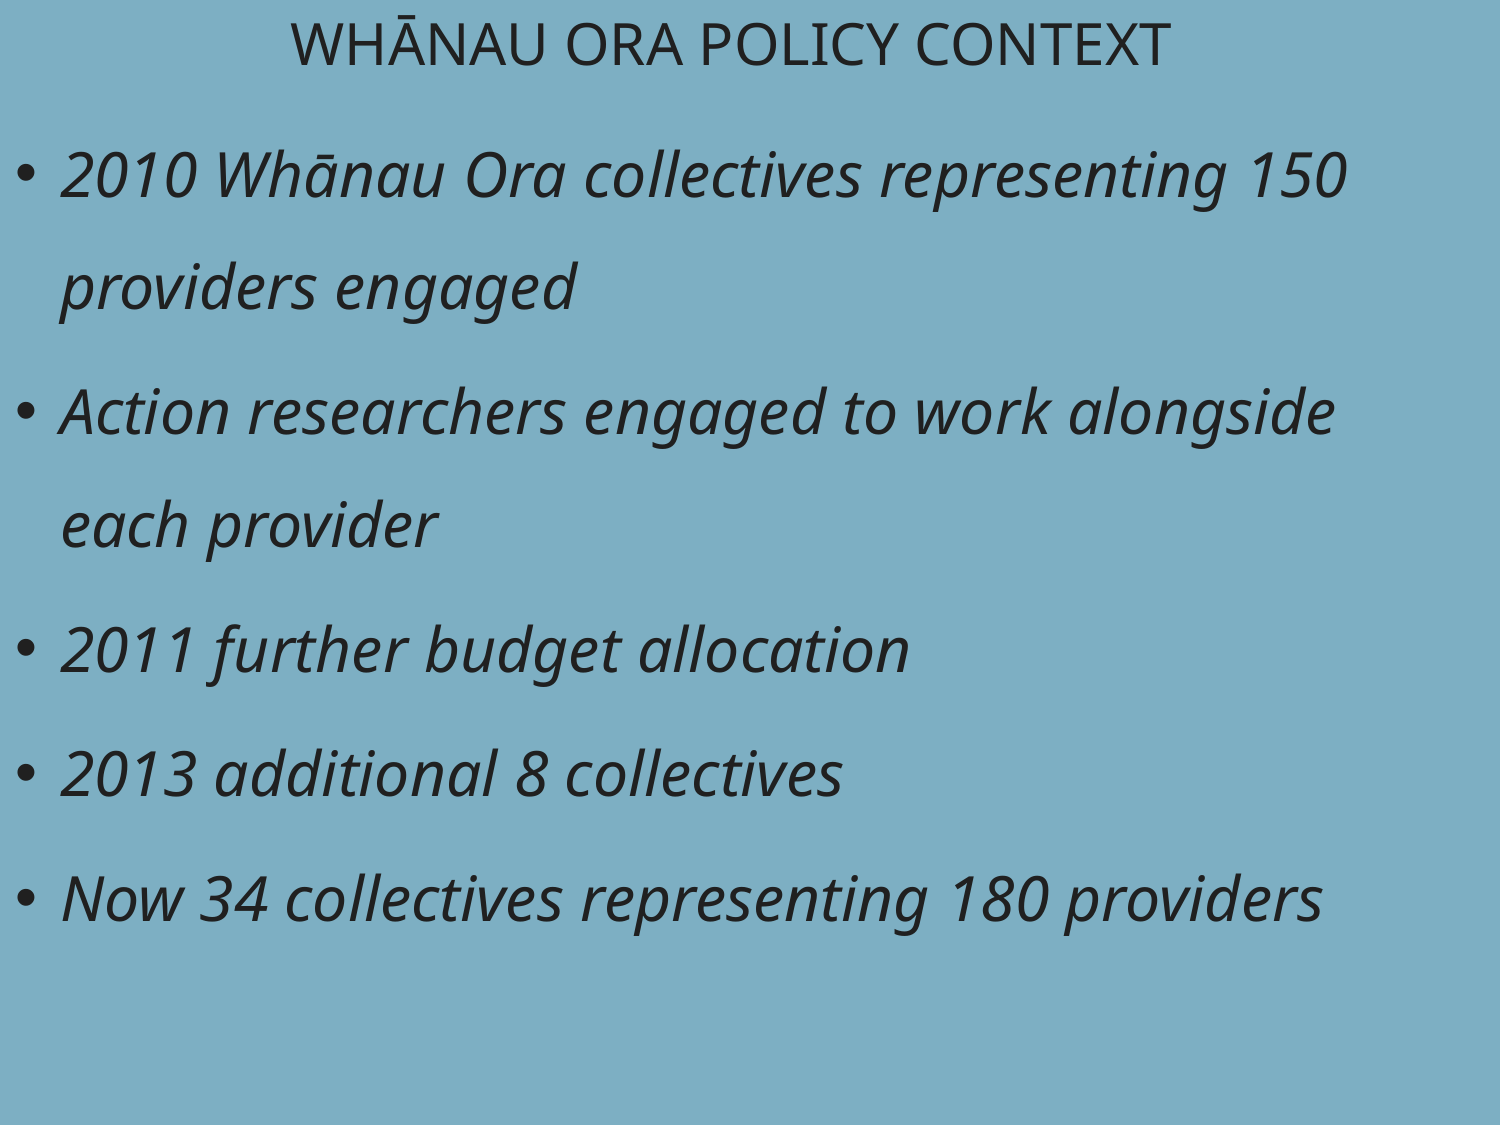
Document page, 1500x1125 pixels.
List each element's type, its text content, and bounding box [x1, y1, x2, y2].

title Whānau Ora Policy Context [76, 0, 1427, 114]
list 2010 Whānau Ora collectives representing 150 providers engaged Action researchers engaged to work alongside each provider 2011 further budget allocation 2013 additional 8 collectives Now 34 collectives representing 180 providers [0, 90, 1500, 1125]
